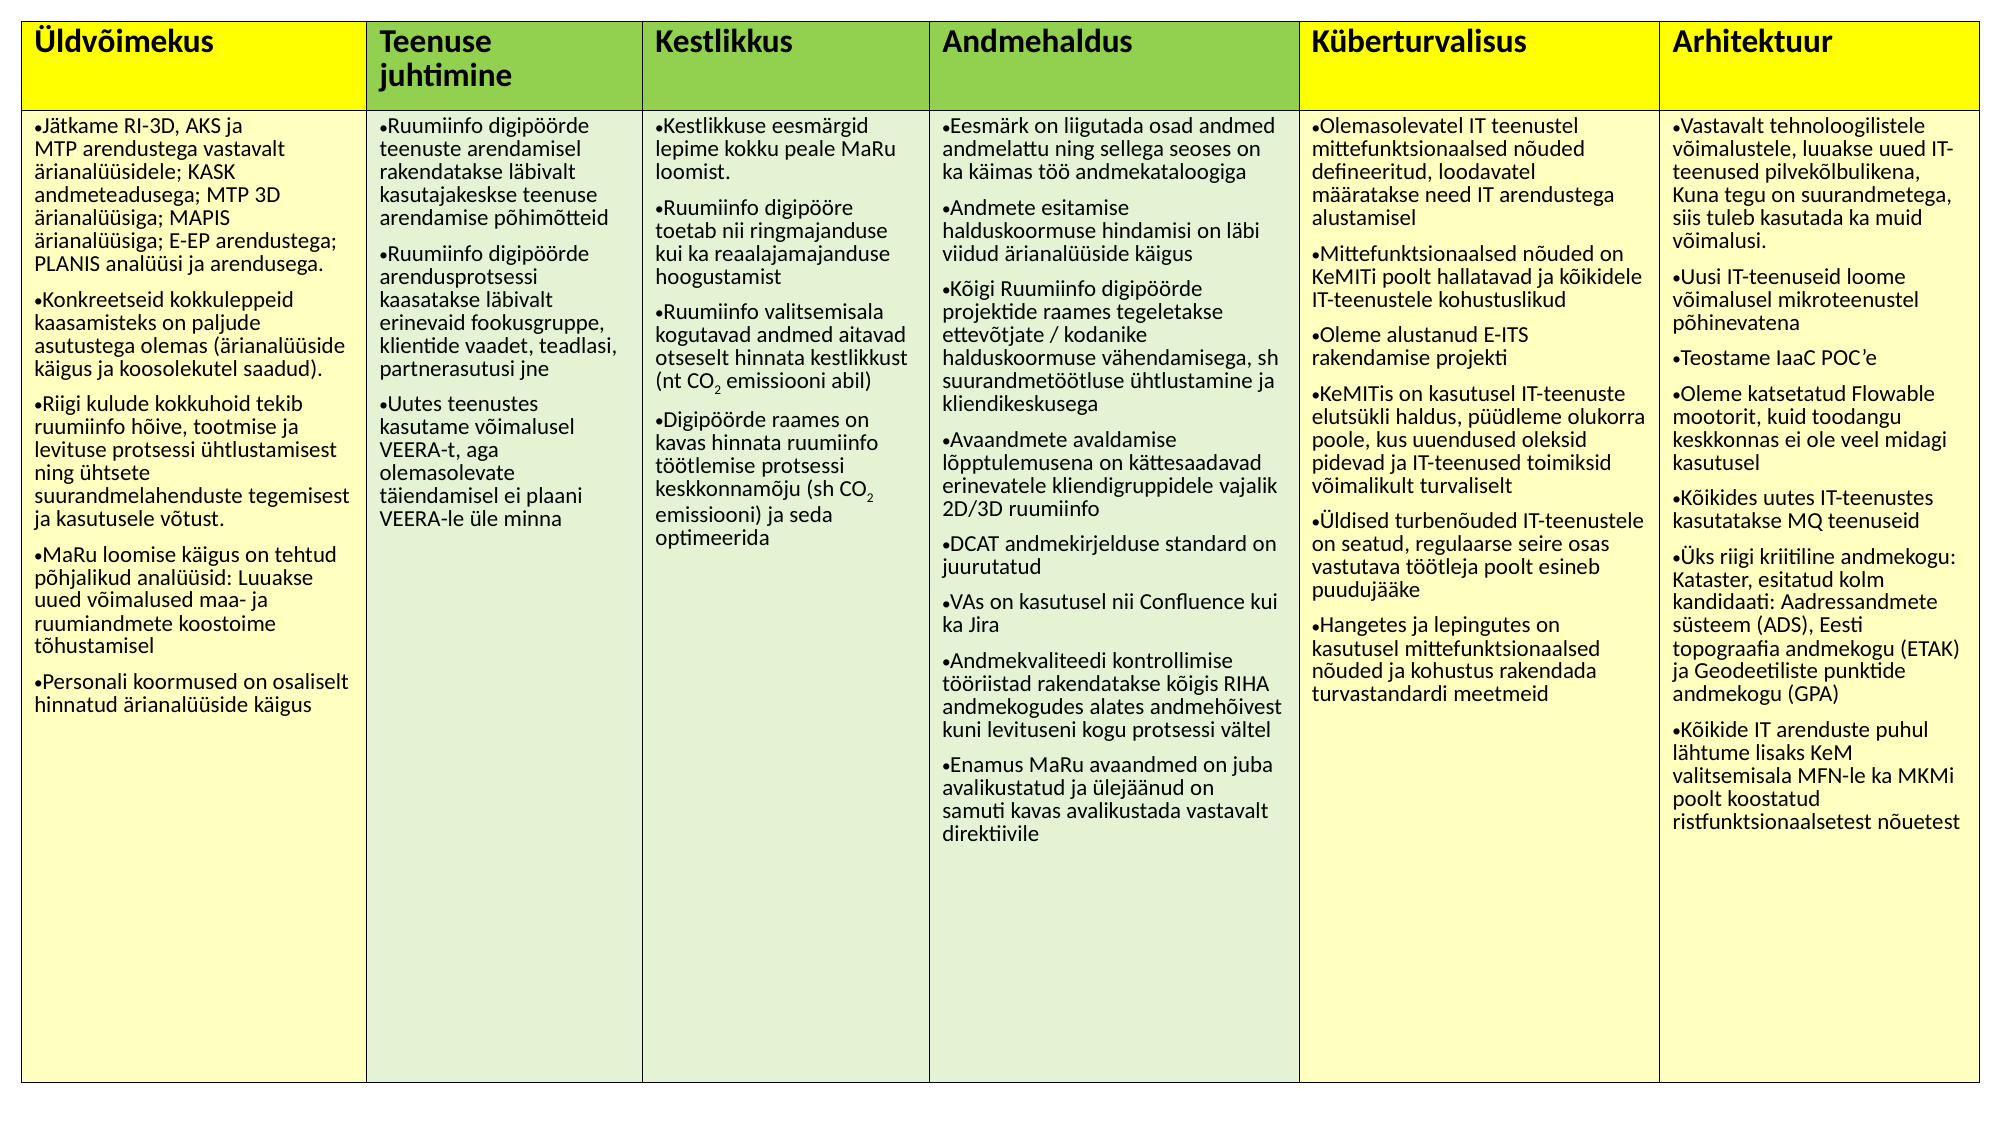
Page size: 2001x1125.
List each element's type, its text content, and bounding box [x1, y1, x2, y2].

table_header Arhitektuur [1660, 22, 1979, 110]
table_cell Ruumiinfo digipöörde teenuste arendamisel rakendatakse läbivalt kasutajakeskse teenuse arendamise põhimõtteid Ruumiinfo digipöörde arendusprotsessi kaasatakse läbivalt erinevaid fookusgruppe, klientide vaadet, teadlasi, partnerasutusi jne Uutes teenustes kasutame võimalusel VEERA-t, aga olemasolevate täiendamisel ei plaani VEERA-le üle minna [367, 111, 642, 1082]
table_header Küberturvalisus [1300, 22, 1659, 110]
table_header Andmehaldus [930, 22, 1299, 110]
table_cell Kestlikkuse eesmärgid lepime kokku peale MaRu loomist. Ruumiinfo digipööre toetab nii ringmajanduse kui ka reaalajamajanduse hoogustamist Ruumiinfo valitsemisala kogutavad andmed aitavad otseselt hinnata kestlikkust (nt CO2 emissiooni abil) Digipöörde raames on kavas hinnata ruumiinfo töötlemise protsessi keskkonnamõju (sh CO2 emissiooni) ja seda optimeerida [643, 111, 929, 1082]
table_cell Vastavalt tehnoloogilistele võimalustele, luuakse uued IT-teenused pilvekõlbulikena, Kuna tegu on suurandmetega, siis tuleb kasutada ka muid võimalusi. Uusi IT-teenuseid loome võimalusel mikroteenustel põhinevatena Teostame IaaC POC’e Oleme katsetatud Flowable mootorit, kuid toodangu keskkonnas ei ole veel midagi kasutusel Kõikides uutes IT-teenustes kasutatakse MQ teenuseid Üks riigi kriitiline andmekogu: Kataster, esitatud kolm kandidaati: Aadressandmete süsteem (ADS), Eesti topograafia andmekogu (ETAK) ja Geodeetiliste punktide andmekogu (GPA) Kõikide IT arenduste puhul lähtume lisaks KeM valitsemisala MFN-le ka MKMi poolt koostatud ristfunktsionaalsetest nõuetest [1660, 111, 1979, 1082]
table_header Kestlikkus [643, 22, 929, 110]
table_cell Eesmärk on liigutada osad andmed andmelattu ning sellega seoses on ka käimas töö andmekataloogiga Andmete esitamise halduskoormuse hindamisi on läbi viidud ärianalüüside käigus Kõigi Ruumiinfo digipöörde projektide raames tegeletakse ettevõtjate / kodanike halduskoormuse vähendamisega, sh suurandmetöötluse ühtlustamine ja kliendikeskusega Avaandmete avaldamise lõpptulemusena on kättesaadavad erinevatele kliendigruppidele vajalik 2D/3D ruumiinfo DCAT andmekirjelduse standard on juurutatud VAs on kasutusel nii Confluence kui ka Jira Andmekvaliteedi kontrollimise tööriistad rakendatakse kõigis RIHA andmekogudes alates andmehõivest kuni levituseni kogu protsessi vältel Enamus MaRu avaandmed on juba avalikustatud ja ülejäänud on samuti kavas avalikustada vastavalt direktiivile [930, 111, 1299, 1082]
table_cell Olemasolevatel IT teenustel mittefunktsionaalsed nõuded defineeritud, loodavatel määratakse need IT arendustega alustamisel Mittefunktsionaalsed nõuded on KeMITi poolt hallatavad ja kõikidele IT-teenustele kohustuslikud Oleme alustanud E-ITS rakendamise projekti KeMITis on kasutusel IT-teenuste elutsükli haldus, püüdleme olukorra poole, kus uuendused oleksid pidevad ja IT-teenused toimiksid võimalikult turvaliselt Üldised turbenõuded IT-teenustele on seatud, regulaarse seire osas vastutava töötleja poolt esineb puudujääke Hangetes ja lepingutes on kasutusel mittefunktsionaalsed nõuded ja kohustus rakendada turvastandardi meetmeid [1300, 111, 1659, 1082]
table_cell Jätkame RI-3D, AKS ja MTP arendustega vastavalt ärianalüüsidele; KASK andmeteadusega; MTP 3D ärianalüüsiga; MAPIS ärianalüüsiga; E-EP arendustega; PLANIS analüüsi ja arendusega. Konkreetseid kokkuleppeid kaasamisteks on paljude asutustega olemas (ärianalüüside käigus ja koosolekutel saadud). Riigi kulude kokkuhoid tekib ruumiinfo hõive, tootmise ja levituse protsessi ühtlustamisest ning ühtsete suurandmelahenduste tegemisest ja kasutusele võtust. MaRu loomise käigus on tehtud põhjalikud analüüsid: Luuakse uued võimalused maa- ja ruumiandmete koostoime tõhustamisel Personali koormused on osaliselt hinnatud ärianalüüside käigus [22, 111, 366, 1082]
table_header Üldvõimekus [22, 22, 366, 110]
table_header Teenuse juhtimine [367, 22, 642, 110]
